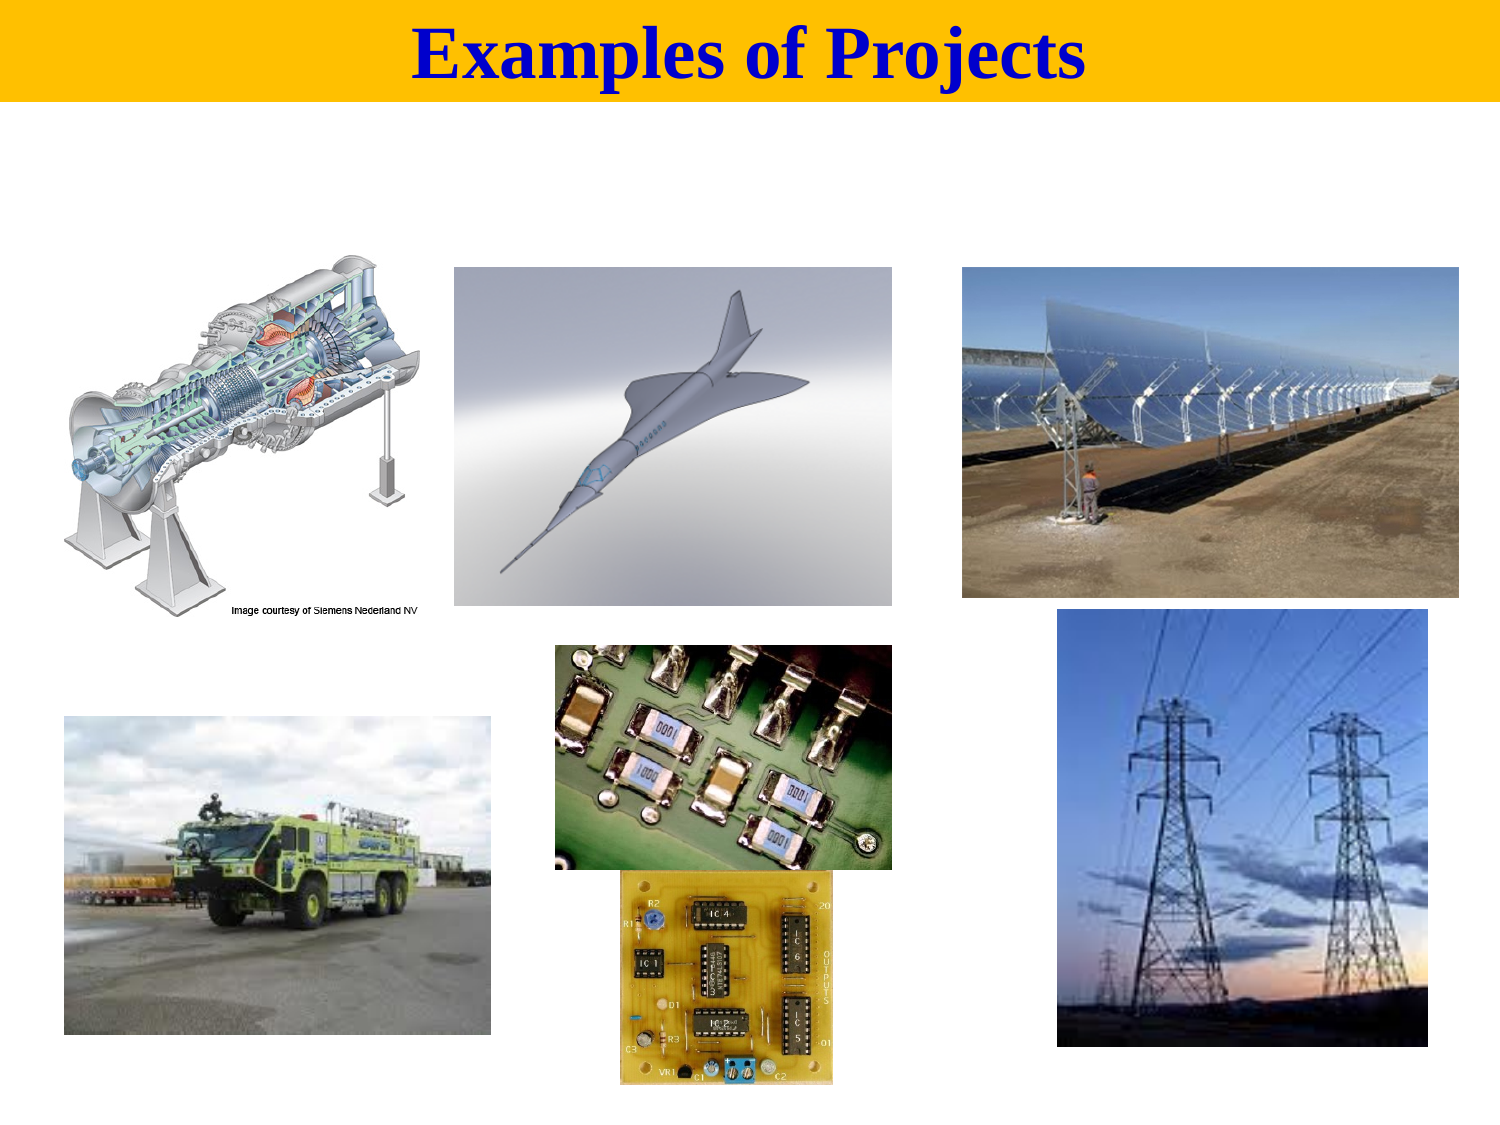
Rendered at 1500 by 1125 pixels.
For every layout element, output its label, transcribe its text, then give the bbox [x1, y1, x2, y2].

picture [454, 266, 892, 607]
picture [64, 715, 491, 1036]
picture [555, 645, 892, 1085]
picture [1056, 609, 1428, 1048]
title Examples of Projects [0, 0, 1500, 102]
picture [962, 266, 1459, 599]
picture [64, 255, 420, 617]
